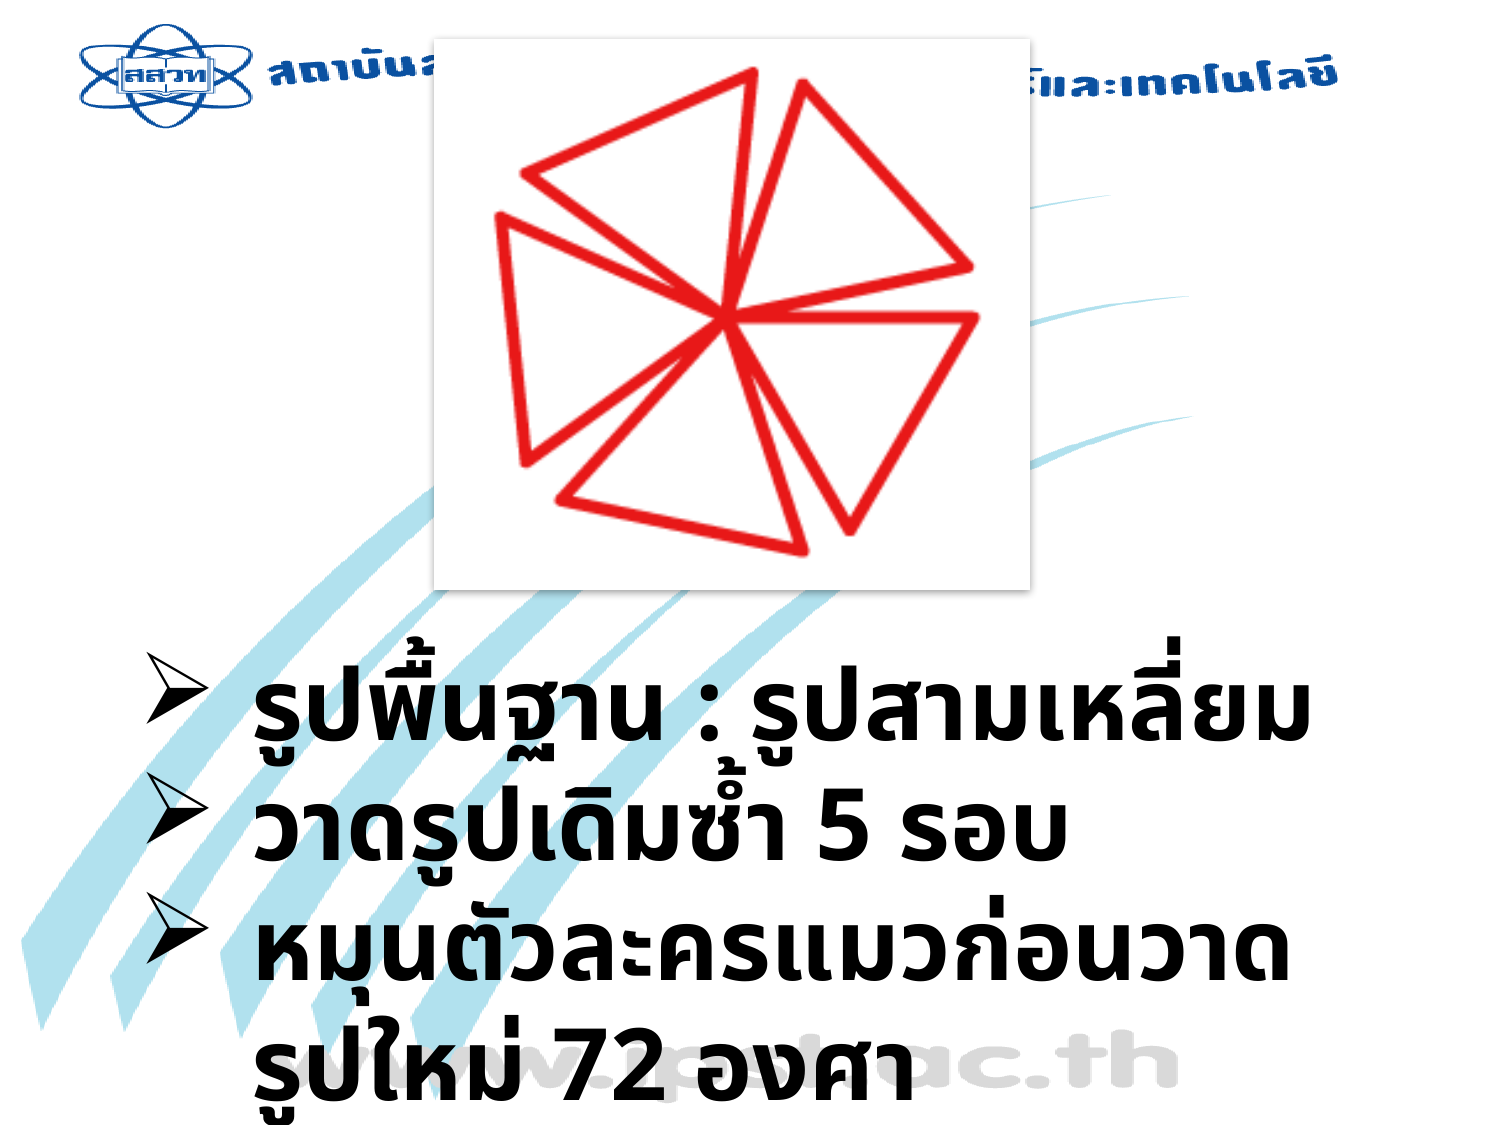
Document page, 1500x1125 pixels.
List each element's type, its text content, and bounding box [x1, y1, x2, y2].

picture [0, 0, 1500, 1125]
text_box รูปพื้นฐาน : รูปสามเหลี่ยม วาดรูปเดิมซ้ำ 5 รอบ หมุนตัวละครแมวก่อนวาดรูปใหม่ 72 องศา [123, 633, 1412, 1125]
